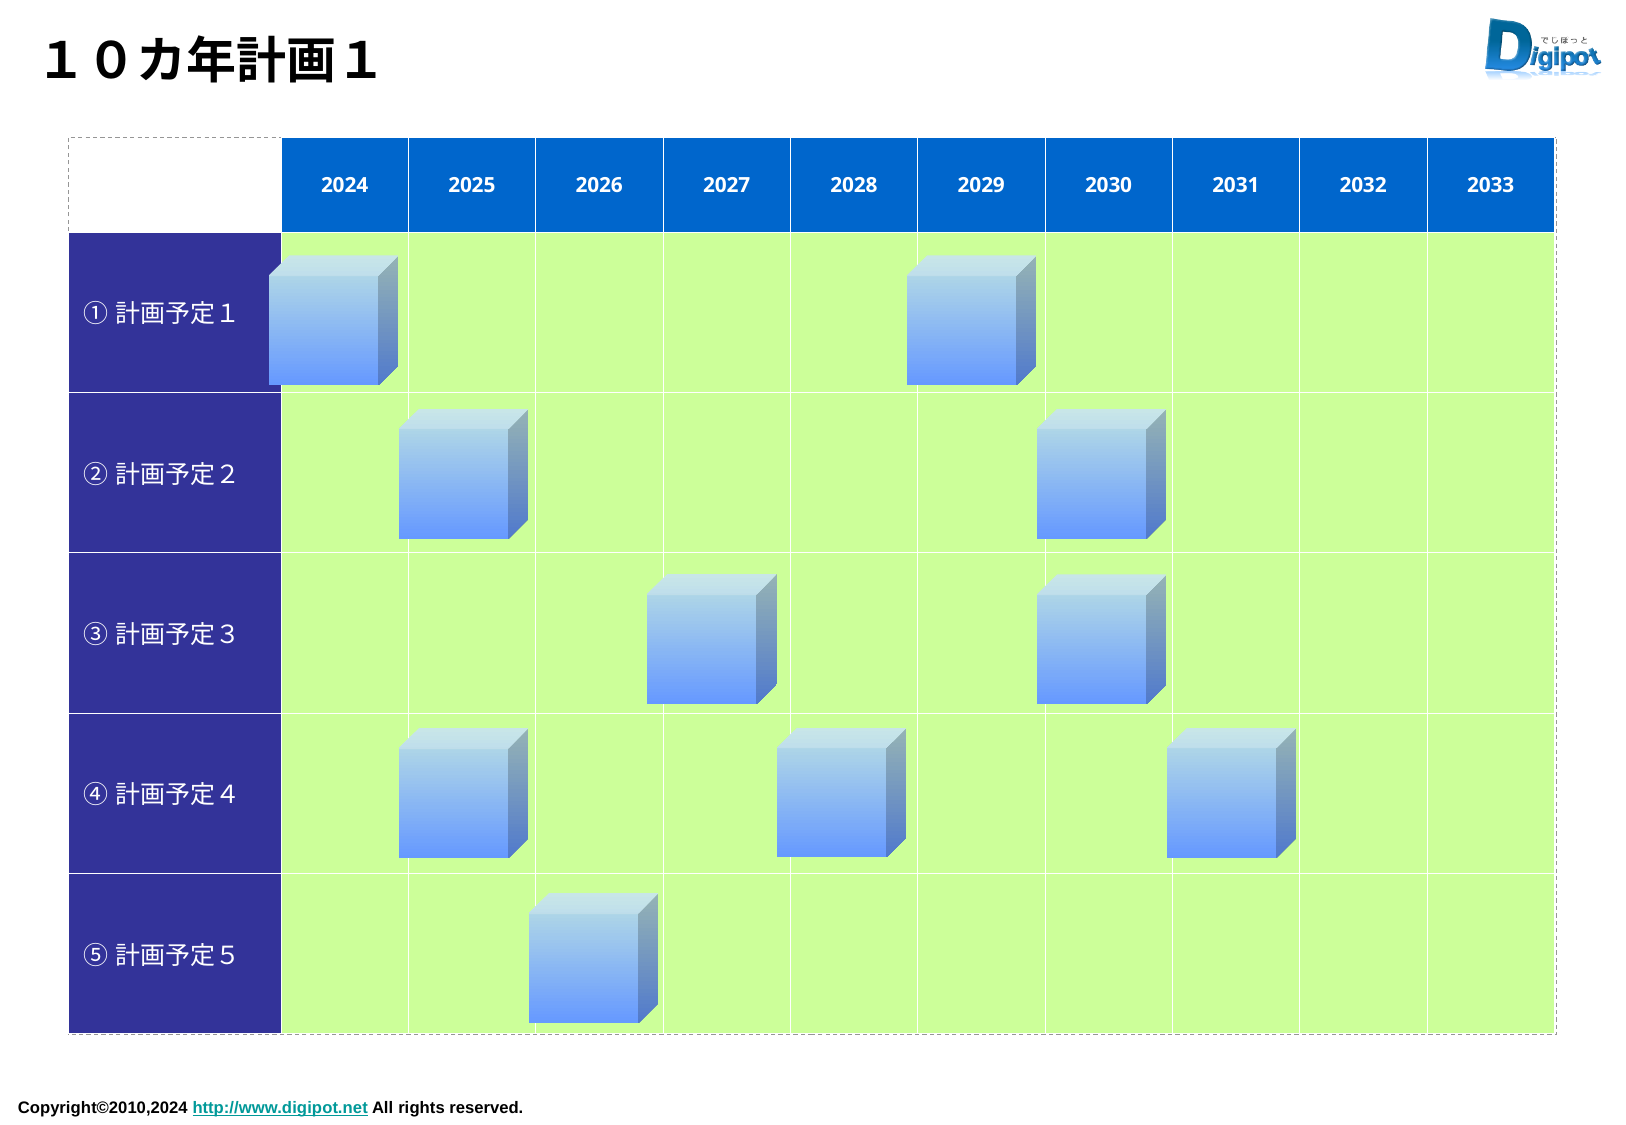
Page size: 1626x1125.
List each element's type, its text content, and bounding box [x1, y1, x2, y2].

table_cell [664, 233, 790, 392]
table_cell [409, 553, 535, 713]
table_cell [791, 714, 917, 873]
table_cell [1300, 874, 1427, 1033]
table_cell ④計画予定４ [69, 714, 281, 873]
text_box [1166, 727, 1297, 858]
table_cell [791, 874, 917, 1033]
table_cell [282, 393, 408, 552]
table_cell [1173, 393, 1299, 552]
table_cell [1428, 553, 1554, 713]
text_box [398, 728, 529, 859]
table_cell [536, 553, 663, 713]
table_cell [918, 714, 1045, 873]
table_cell [791, 233, 917, 392]
table_cell [1046, 233, 1172, 392]
table_cell [282, 714, 408, 873]
table_header 2026 [536, 138, 663, 232]
table_cell [536, 393, 663, 552]
table_cell ⑤計画予定５ [69, 874, 281, 1033]
table_cell [791, 553, 917, 713]
text_box [1036, 408, 1167, 539]
text_box [777, 727, 907, 858]
text_box [528, 893, 659, 1024]
table_cell [791, 393, 917, 552]
table_cell [918, 874, 1045, 1033]
table_cell ③計画予定３ [69, 553, 281, 713]
text_box [647, 574, 777, 705]
table_cell [1046, 553, 1172, 713]
table_cell [664, 553, 790, 713]
table_header 2031 [1173, 138, 1299, 232]
table_cell [1046, 874, 1172, 1033]
table_header 2030 [1046, 138, 1172, 232]
picture [1485, 18, 1602, 82]
table_cell [409, 714, 535, 873]
table_header 2033 [1428, 138, 1554, 232]
table_cell [1046, 393, 1172, 552]
table_cell [1300, 233, 1427, 392]
table_header 2024 [282, 138, 408, 232]
table_cell [918, 553, 1045, 713]
table_cell [1173, 553, 1299, 713]
table_cell [664, 874, 790, 1033]
table_header 2025 [409, 138, 535, 232]
table_header 2032 [1300, 138, 1427, 232]
table_cell [918, 233, 1045, 392]
table_cell [409, 233, 535, 392]
table_header 2028 [791, 138, 917, 232]
table_cell [282, 233, 408, 392]
text_box [1036, 574, 1167, 705]
table_cell [409, 393, 535, 552]
table_cell [1300, 393, 1427, 552]
table_cell [536, 714, 663, 873]
table_cell [1046, 714, 1172, 873]
table_cell [1300, 714, 1427, 873]
table_cell [1428, 393, 1554, 552]
table_header 2029 [918, 138, 1045, 232]
table_cell [1428, 874, 1554, 1033]
table_cell ①計画予定１ [69, 233, 281, 392]
table_cell [1173, 233, 1299, 392]
table_cell [664, 714, 790, 873]
table_cell [1173, 714, 1299, 873]
table_cell [282, 553, 408, 713]
title １０カ年計画１ [21, 19, 881, 98]
table_cell ②計画予定２ [69, 393, 281, 552]
text_box [906, 255, 1037, 386]
text_box [398, 408, 529, 539]
table_header [68, 137, 281, 232]
table_cell [536, 874, 663, 1033]
text_box [268, 255, 399, 386]
table_cell [536, 233, 663, 392]
table_cell [1300, 553, 1427, 713]
table_cell [1173, 874, 1299, 1033]
table_header 2027 [664, 138, 790, 232]
table_cell [664, 393, 790, 552]
table_cell [1428, 714, 1554, 873]
table_cell [918, 393, 1045, 552]
table_cell [1428, 233, 1554, 392]
table_cell [409, 874, 535, 1033]
table_cell [282, 874, 408, 1033]
